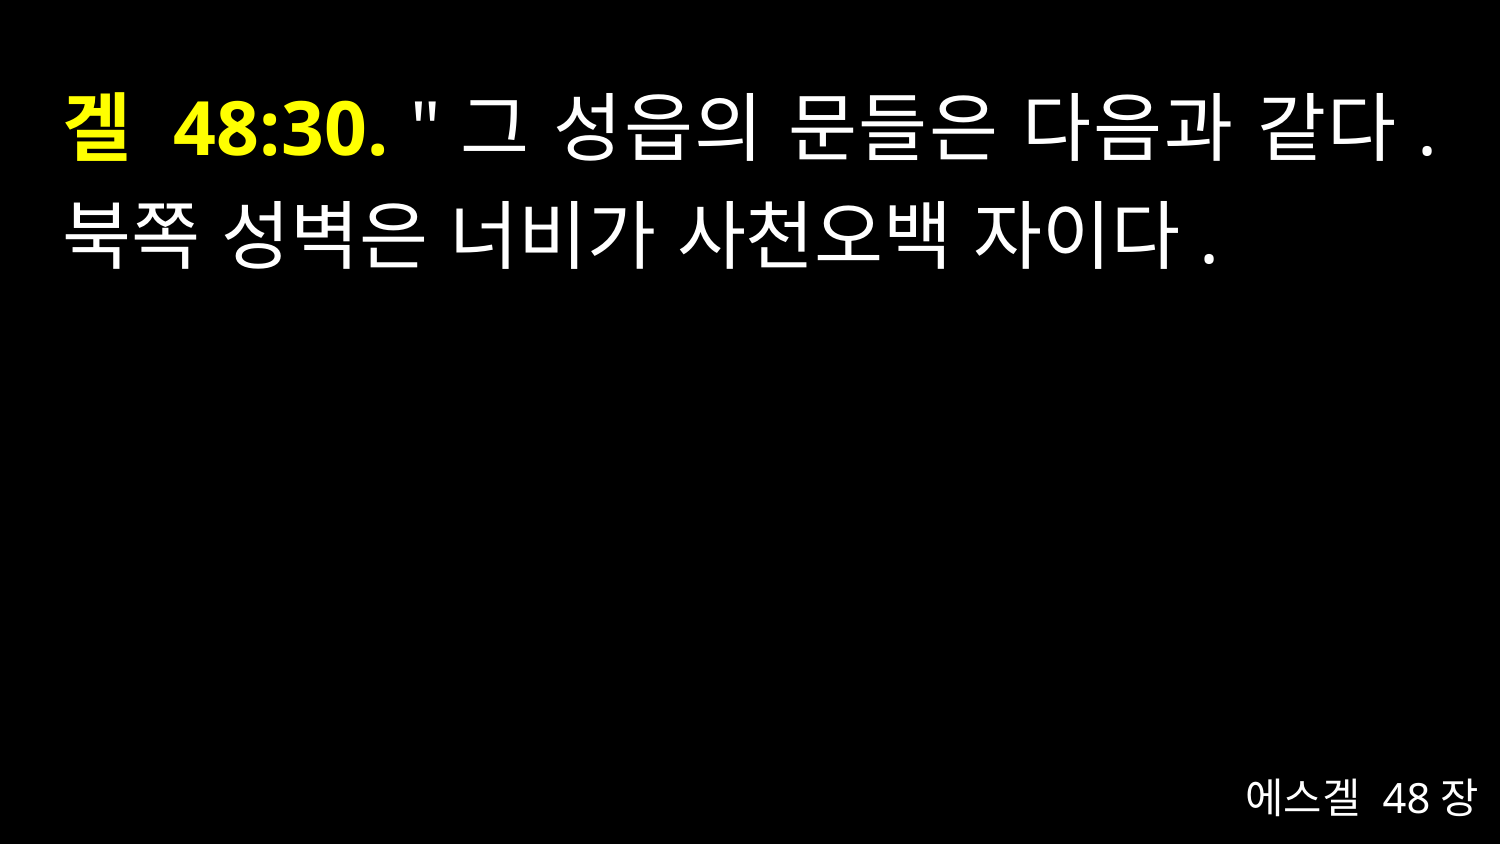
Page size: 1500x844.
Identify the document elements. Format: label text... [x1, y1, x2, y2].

subtitle 에스겔 48장 [916, 770, 1500, 844]
title 겔 48:30. "그 성읍의 문들은 다음과 같다. 북쪽 성벽은 너비가 사천오백 자이다. [0, 0, 1500, 844]
